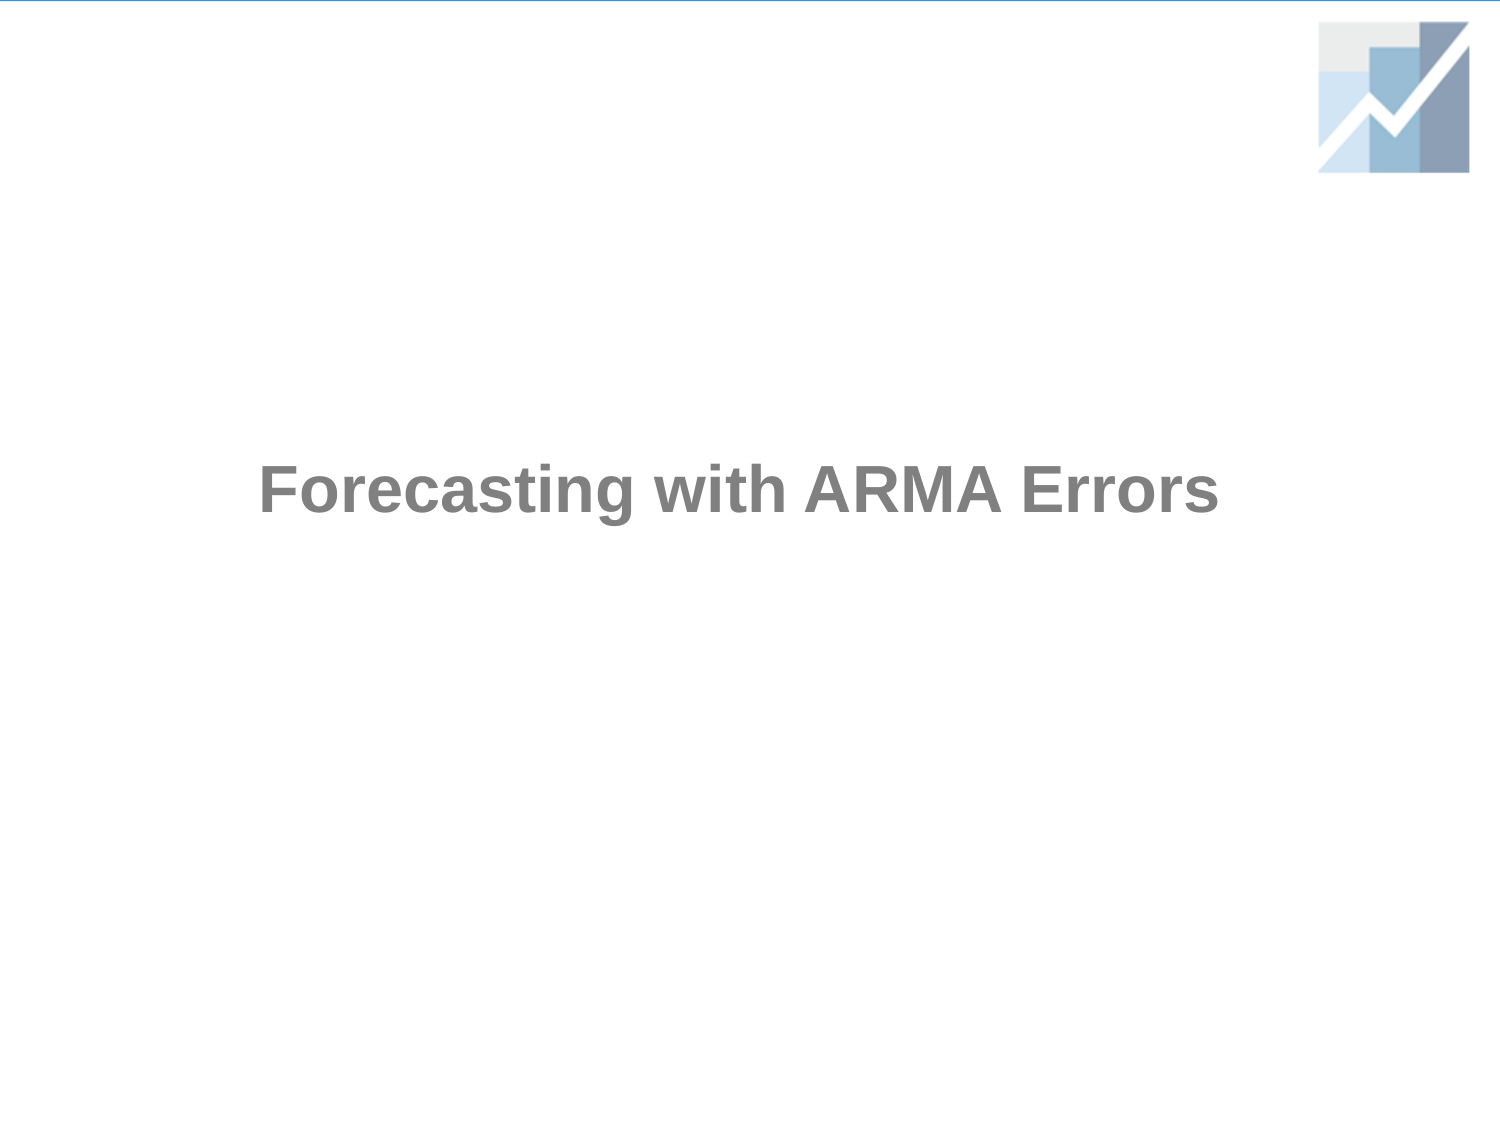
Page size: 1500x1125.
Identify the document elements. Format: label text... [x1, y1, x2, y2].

text_box Forecasting with ARMA Errors [81, 438, 1399, 702]
picture [1300, 11, 1479, 181]
